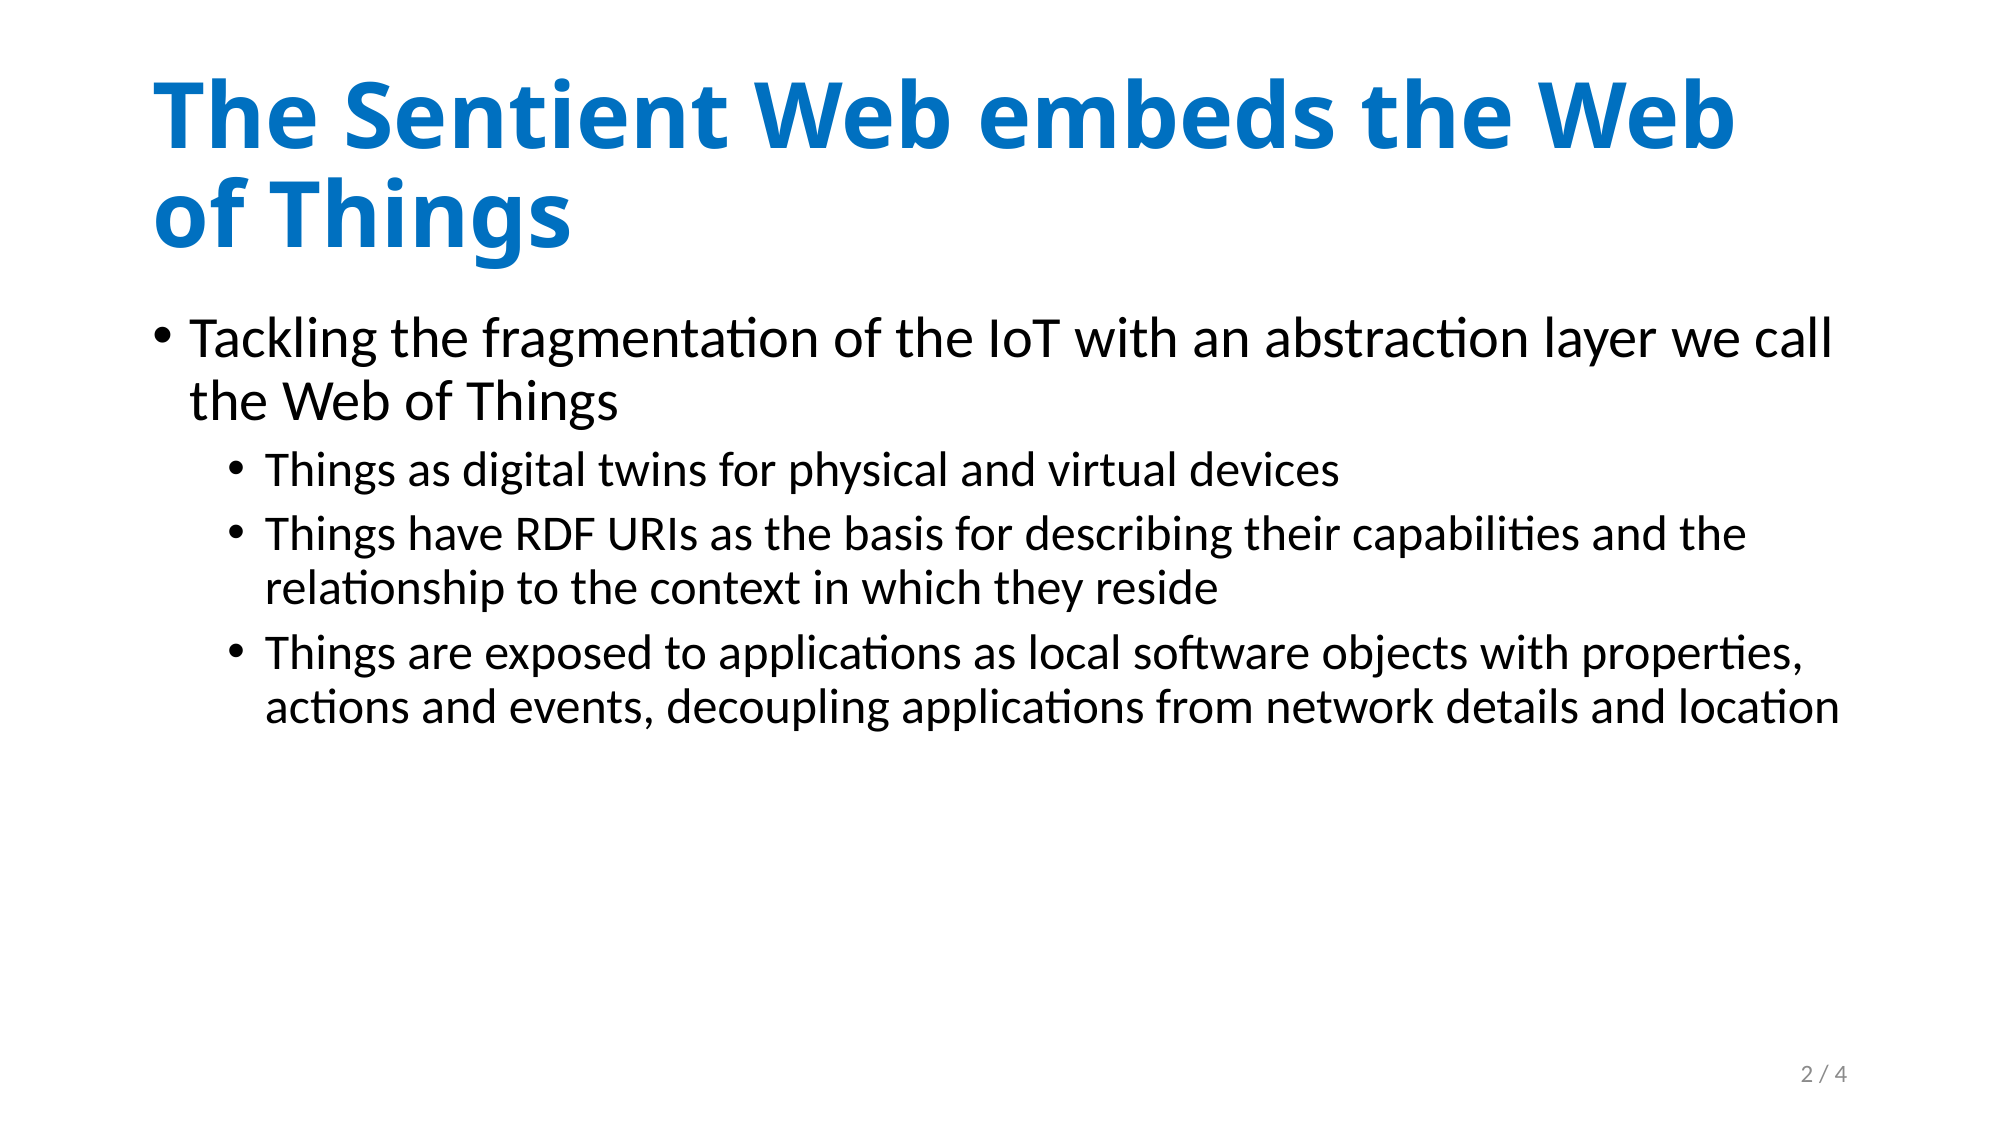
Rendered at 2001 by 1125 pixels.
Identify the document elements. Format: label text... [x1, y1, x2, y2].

slide_number 2 / 4 [1412, 1042, 1863, 1103]
title The Sentient Web embeds the Web of Things [137, 59, 1863, 278]
list Tackling the fragmentation of the IoT with an abstraction layer we call the Web of Things Things as digital twins for physical and virtual devices Things have RDF URIs as the basis for describing their capabilities and the relationship to the context in which they reside Things are exposed to applications as local software objects with properties, actions and events, decoupling applications from network details and location [137, 299, 1863, 1014]
